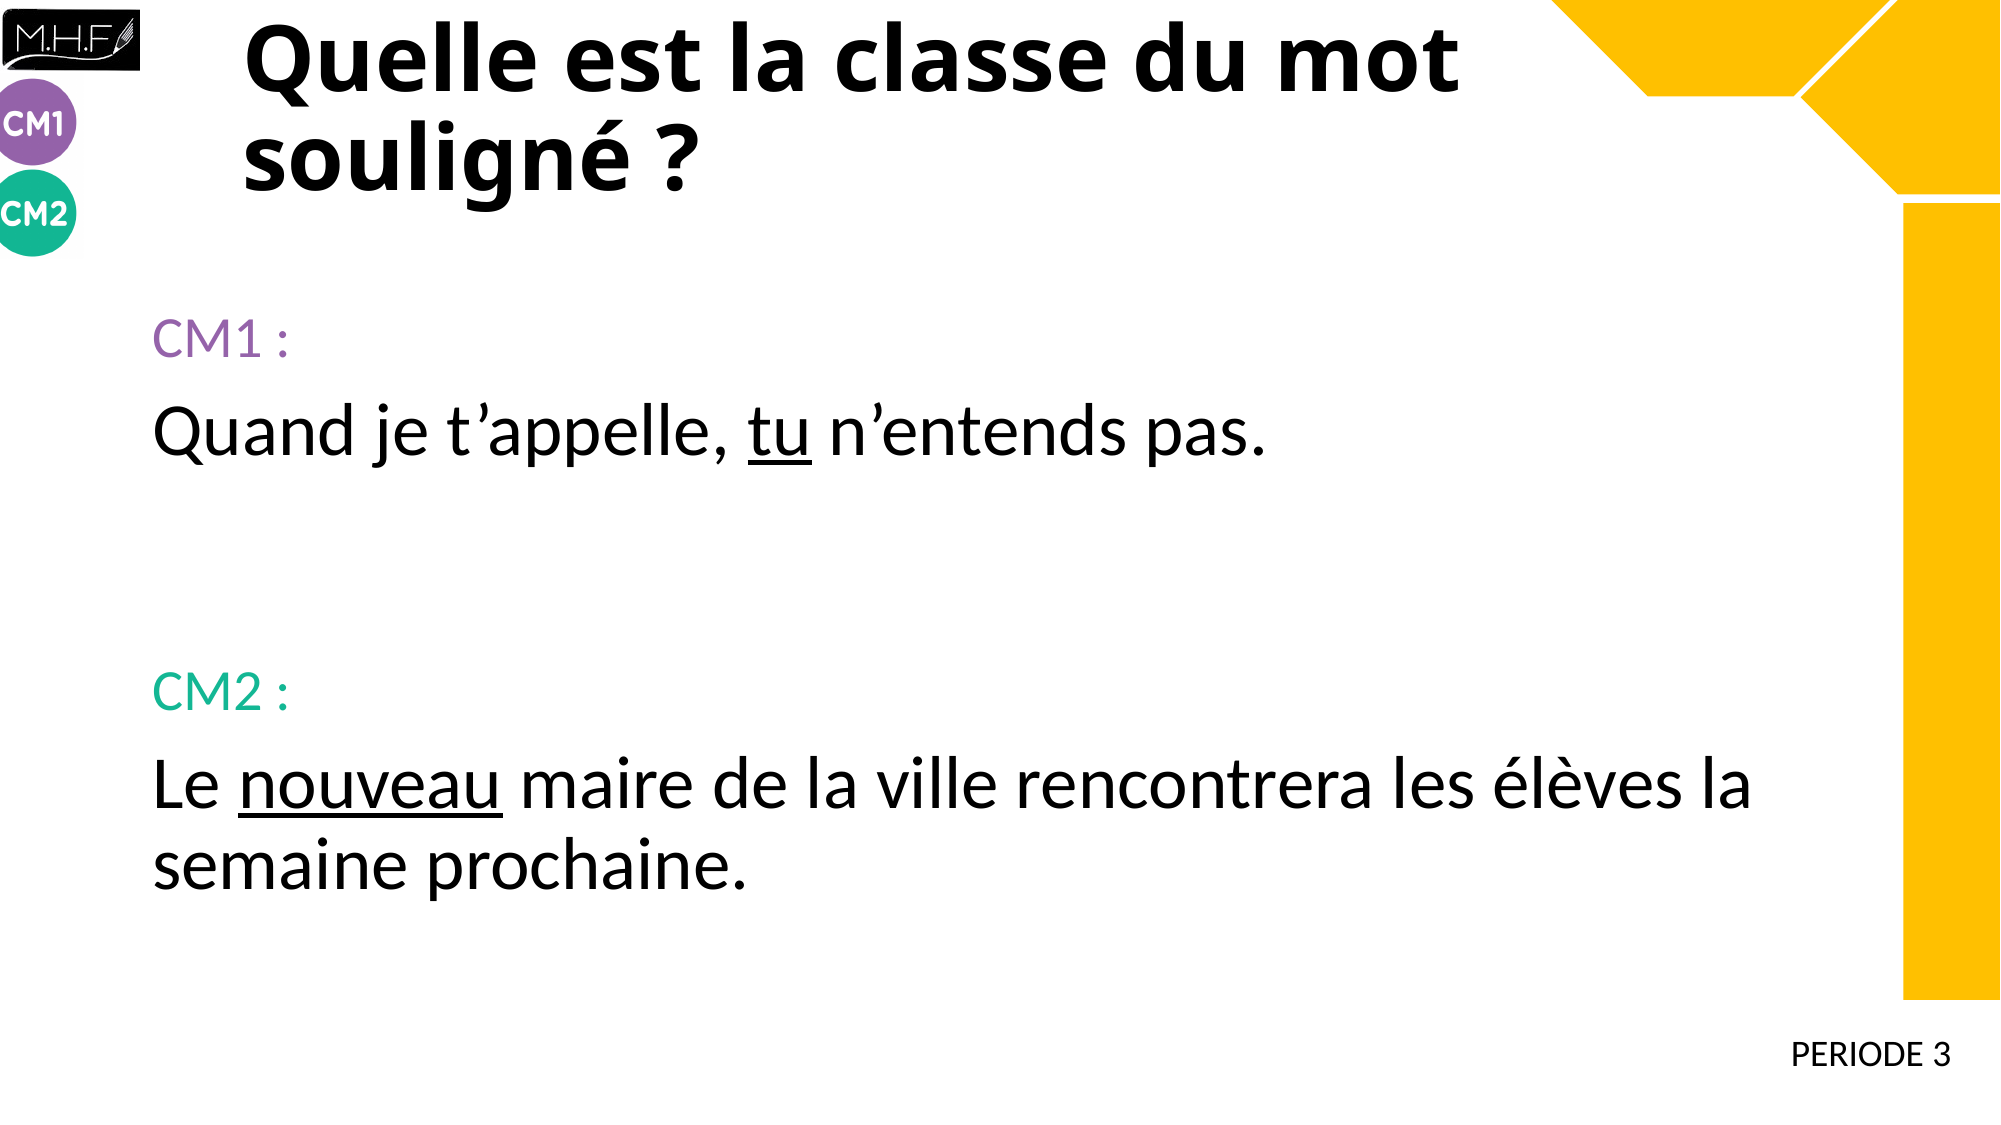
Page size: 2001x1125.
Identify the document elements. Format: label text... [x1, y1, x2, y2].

picture [0, 7, 140, 259]
title Quelle est la classe du mot souligné ? [227, 3, 1773, 221]
text_box [1902, 202, 2000, 1001]
text_box PERIODE 3 [1362, 1021, 1967, 1082]
list CM1 : Quand je t’appelle, tu n’entends pas. CM2 : Le nouveau maire de la ville rencontrera les élèves la semaine prochaine. [137, 299, 1863, 1014]
text_box [1799, 0, 2000, 196]
text_box [1549, 0, 1892, 98]
